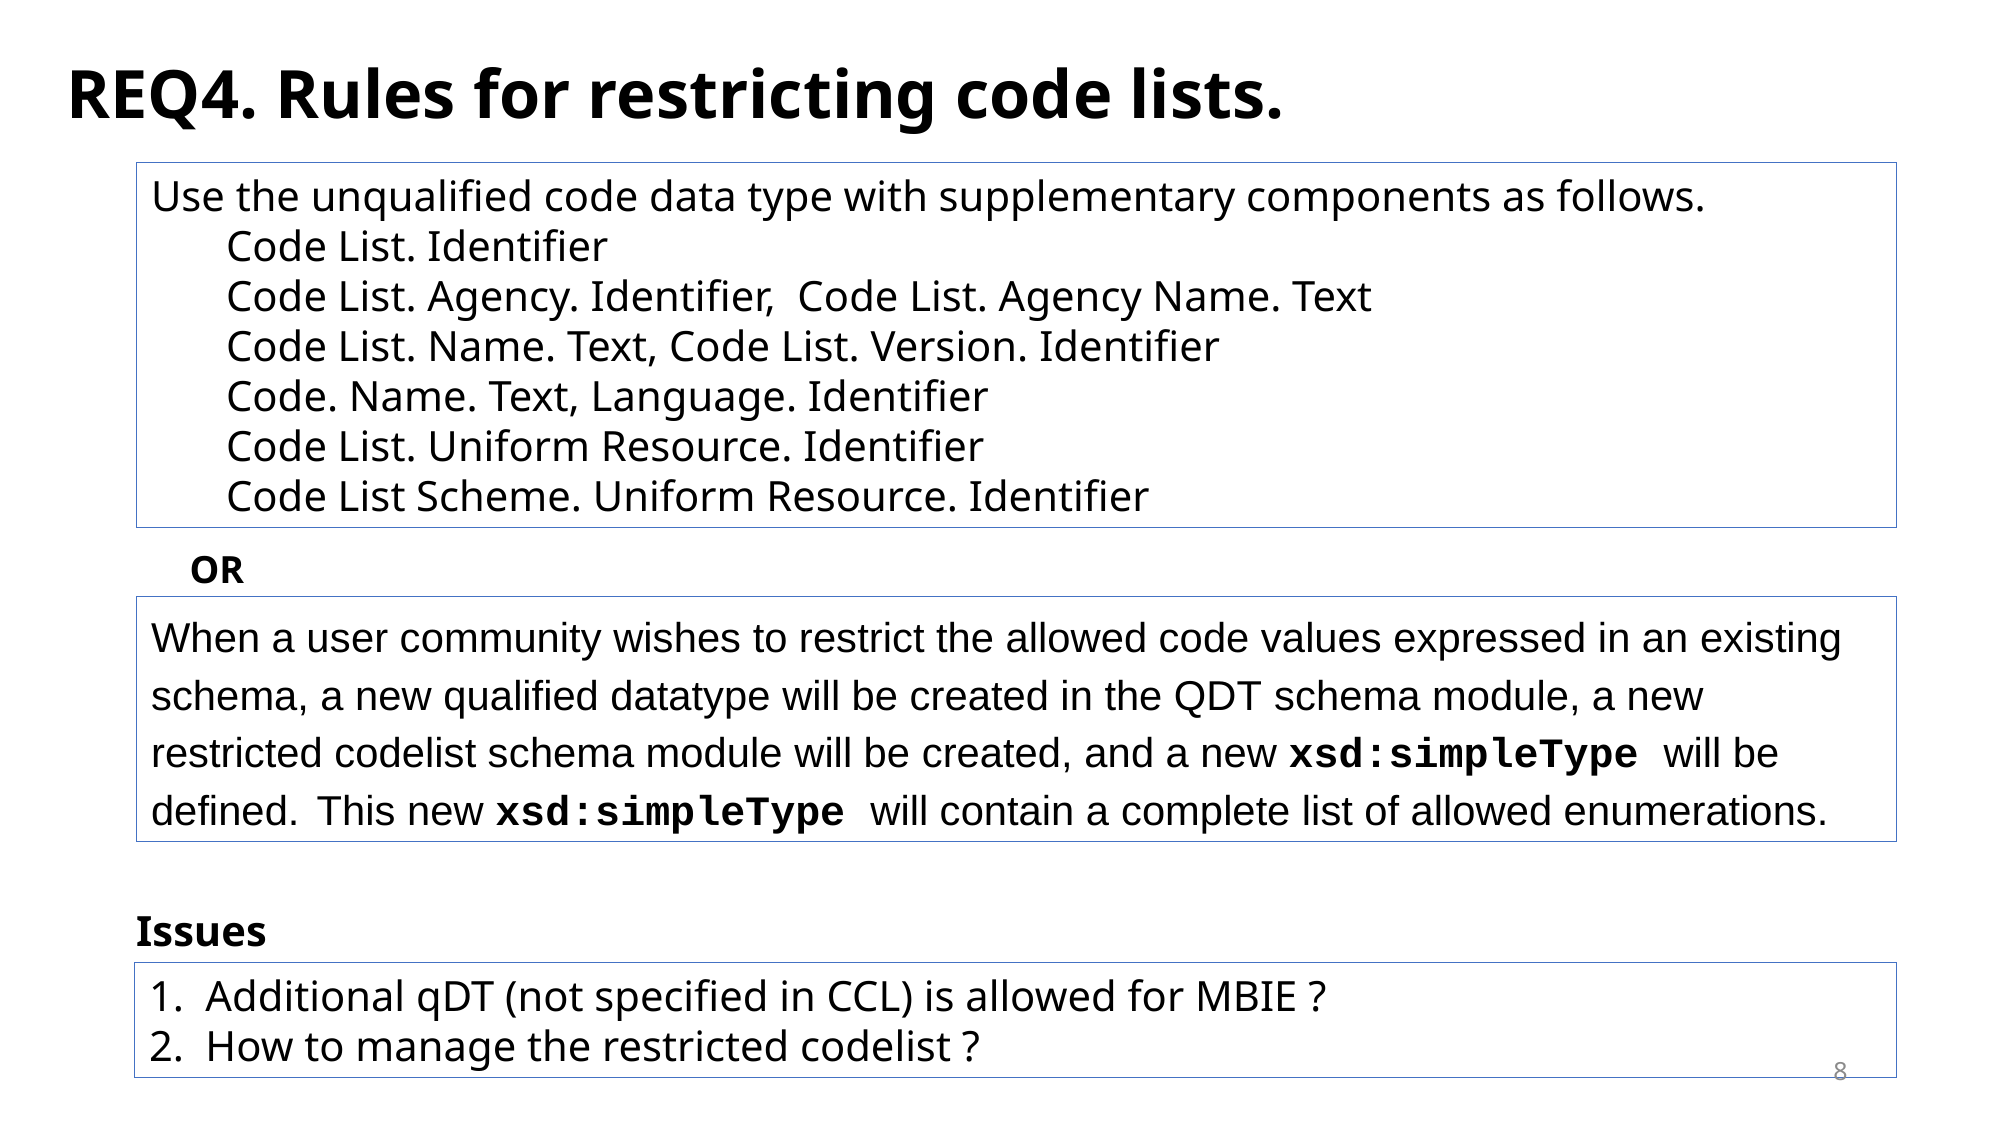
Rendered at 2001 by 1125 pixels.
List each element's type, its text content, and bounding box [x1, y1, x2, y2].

text_box Additional qDT (not specified in CCL) is allowed for MBIE ? How to manage the restricted codelist ? [134, 962, 1897, 1078]
text_box REQ4. Rules for restricting code lists. [0, 44, 1301, 140]
text_box When a user community wishes to restrict the allowed code values expressed in an existing schema, a new qualified datatype will be created in the QDT schema module, a new restricted codelist schema module will be created, and a new xsd:simpleType will be defined. This new xsd:simpleType will contain a complete list of allowed enumerations. [136, 596, 1897, 842]
text_box OR [174, 538, 414, 599]
text_box Use the unqualified code data type with supplementary components as follows. Code List. Identifier Code List. Agency. Identifier, Code List. Agency Name. Text Code List. Name. Text, Code List. Version. Identifier Code. Name. Text, Language. Identifier Code List. Uniform Resource. Identifier Code List Scheme. Uniform Resource. Identifier [136, 162, 1897, 528]
slide_number 8 [1412, 1042, 1863, 1103]
text_box Issues [121, 897, 435, 962]
